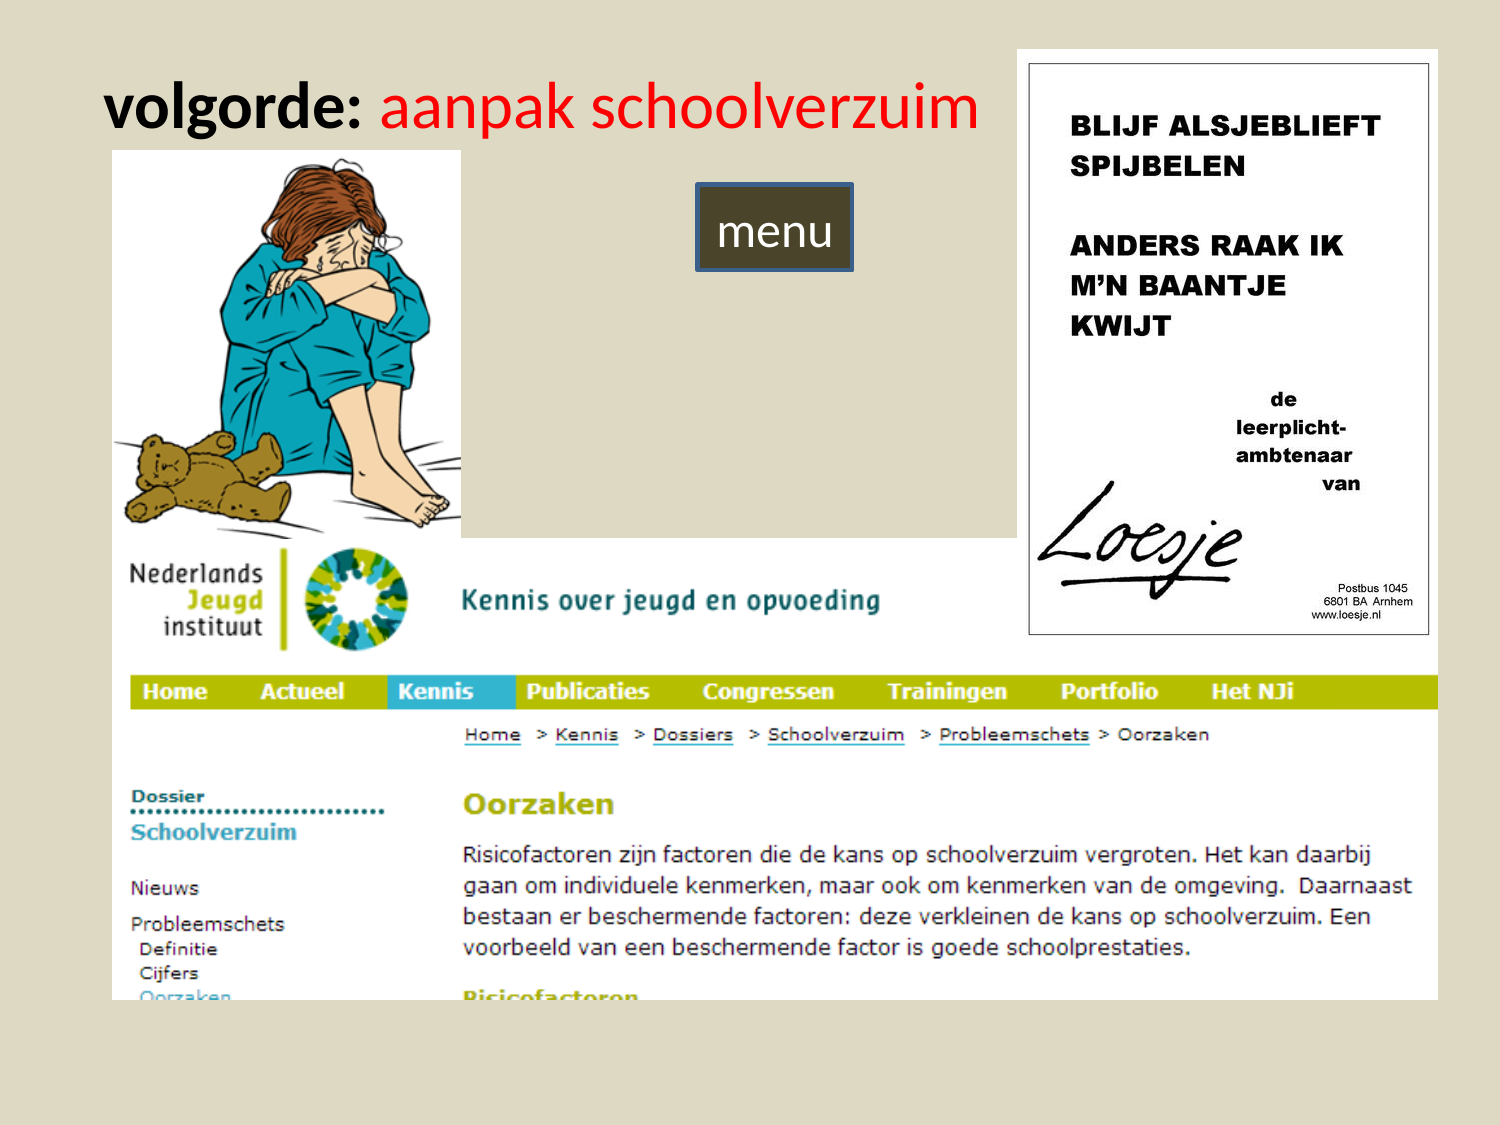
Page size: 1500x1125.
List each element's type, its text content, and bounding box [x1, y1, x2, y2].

text_box volgorde: aanpak schoolverzuim [88, 54, 1011, 150]
text_box menu [695, 182, 854, 272]
picture [111, 49, 1438, 1000]
